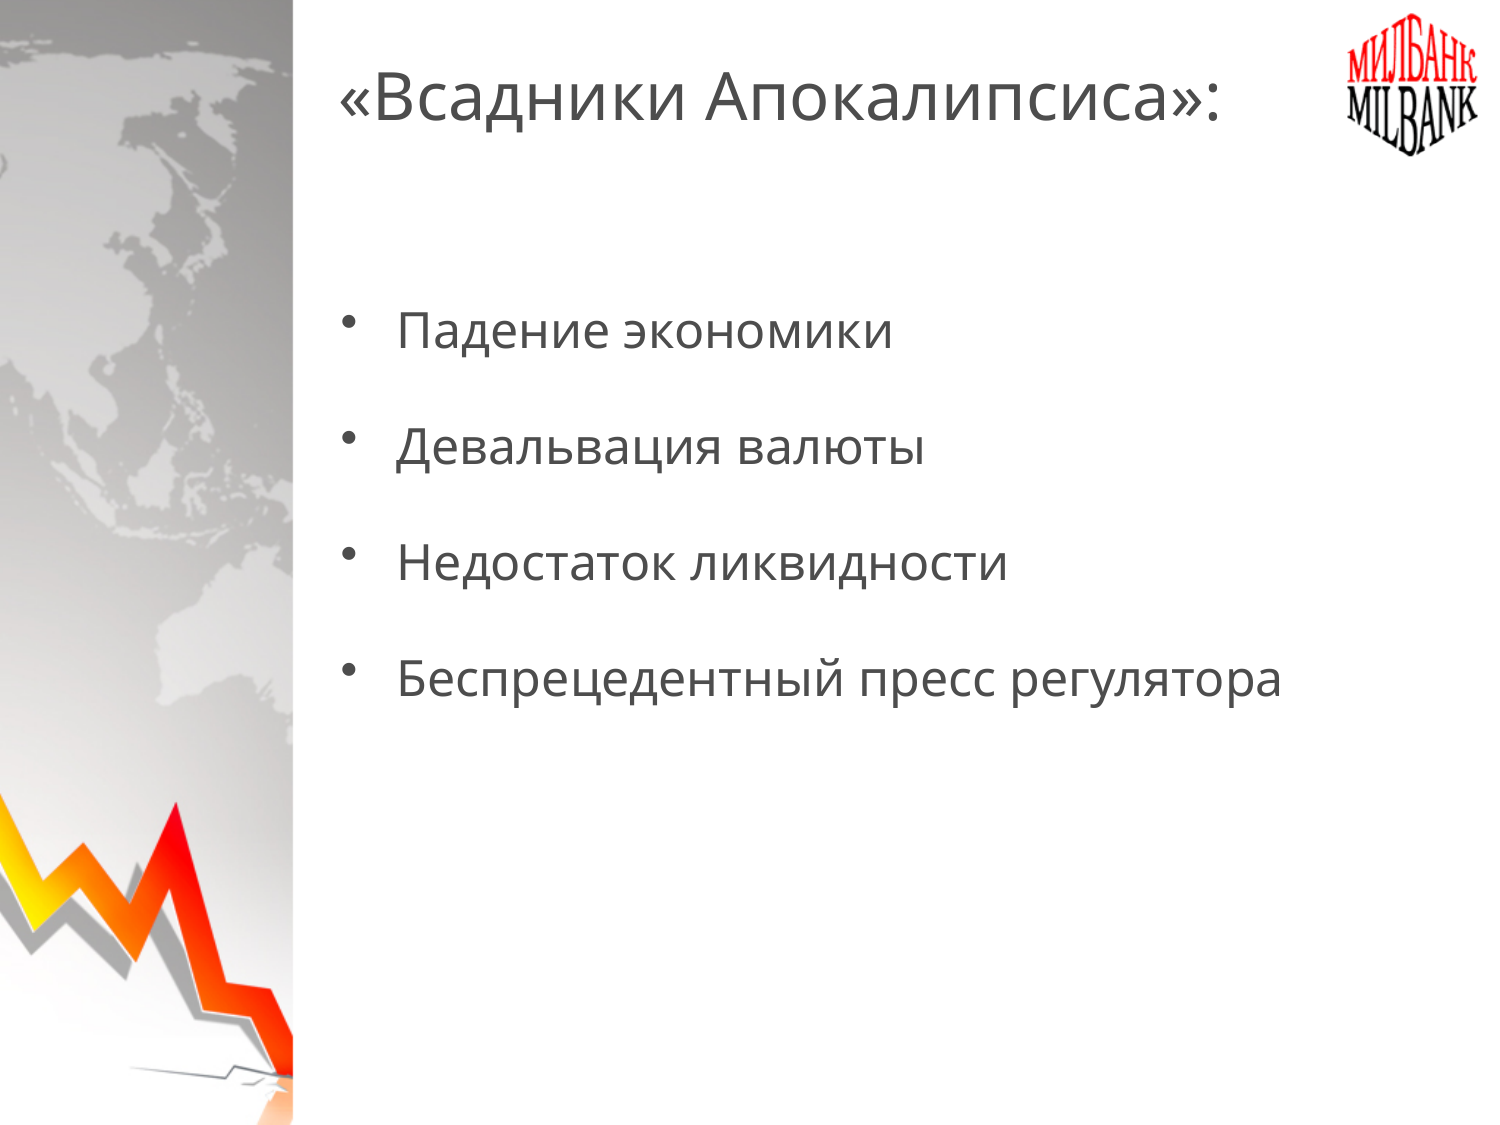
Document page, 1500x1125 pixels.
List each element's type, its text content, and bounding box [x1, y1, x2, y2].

list Падение экономики Девальвация валюты Недостаток ликвидности Беспрецедентный пресс регулятора [325, 302, 1464, 1003]
picture [0, 0, 1500, 1125]
title «Всадники Апокалипсиса»: [323, 34, 1340, 153]
